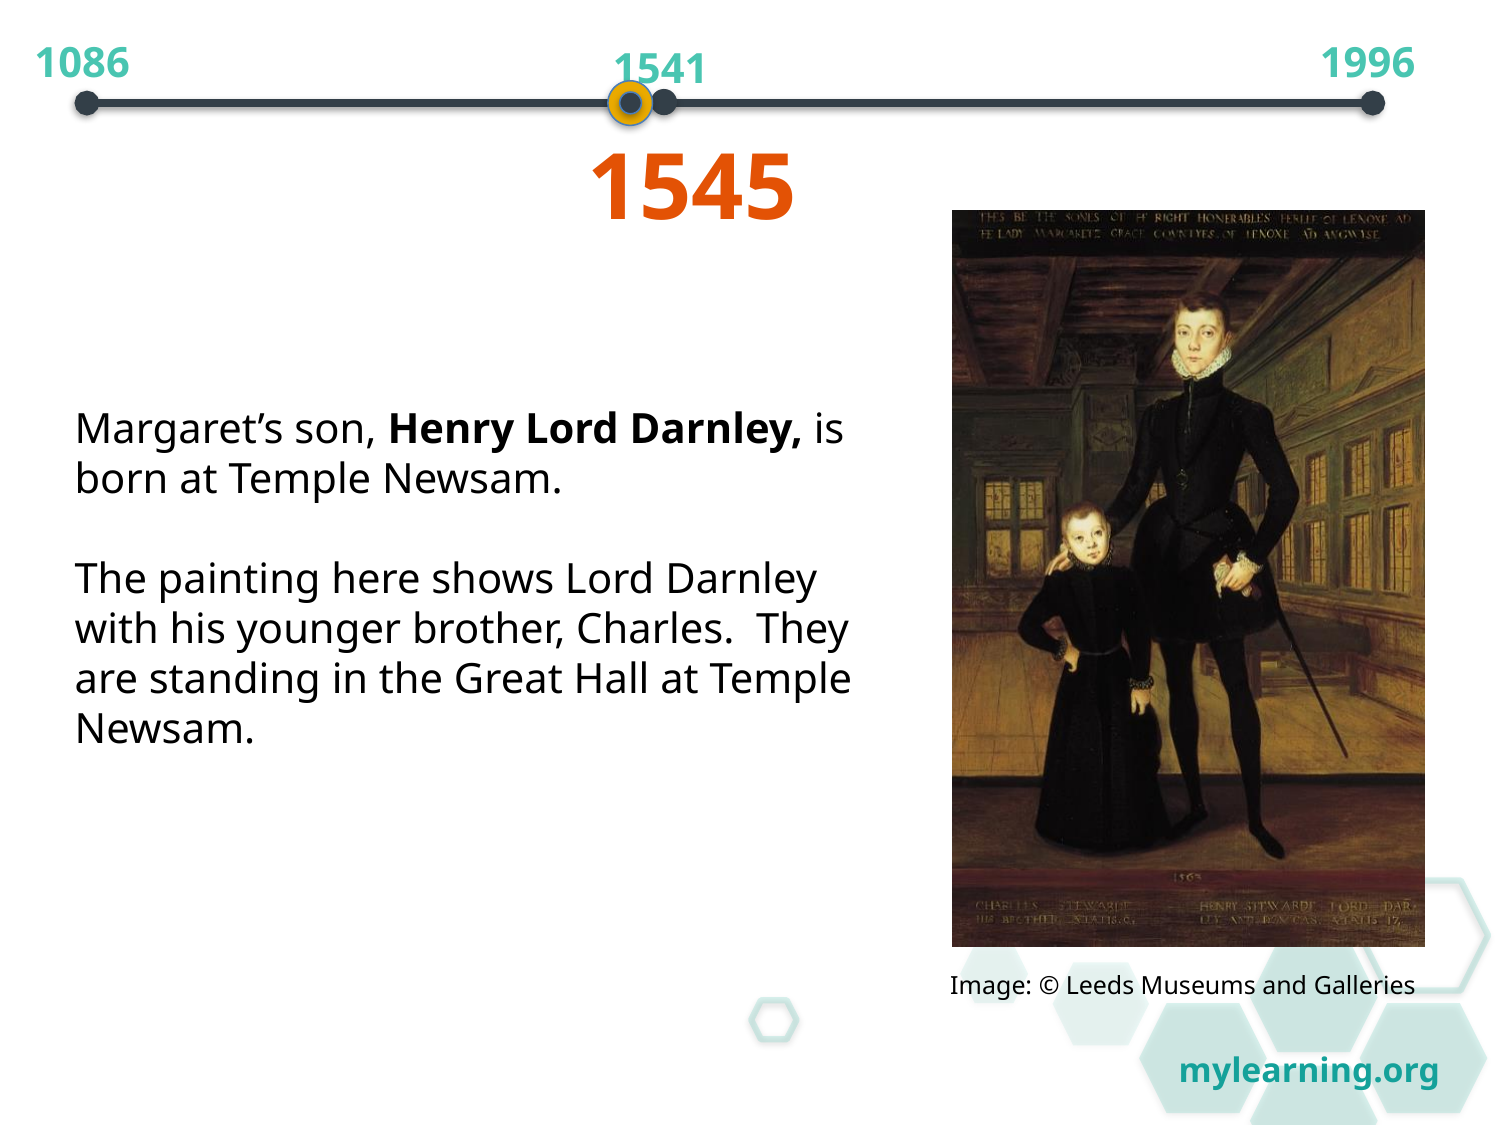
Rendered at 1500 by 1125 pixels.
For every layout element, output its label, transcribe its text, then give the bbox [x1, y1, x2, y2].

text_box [607, 80, 653, 126]
picture [952, 210, 1425, 948]
text_box 1545 [587, 127, 818, 238]
text_box Margaret’s son, Henry Lord Darnley, is born at Temple Newsam. The painting here shows Lord Darnley with his younger brother, Charles. They are standing in the Great Hall at Temple Newsam. [74, 402, 889, 803]
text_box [750, 655, 1489, 1125]
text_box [33, 35, 1427, 104]
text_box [612, 41, 720, 115]
